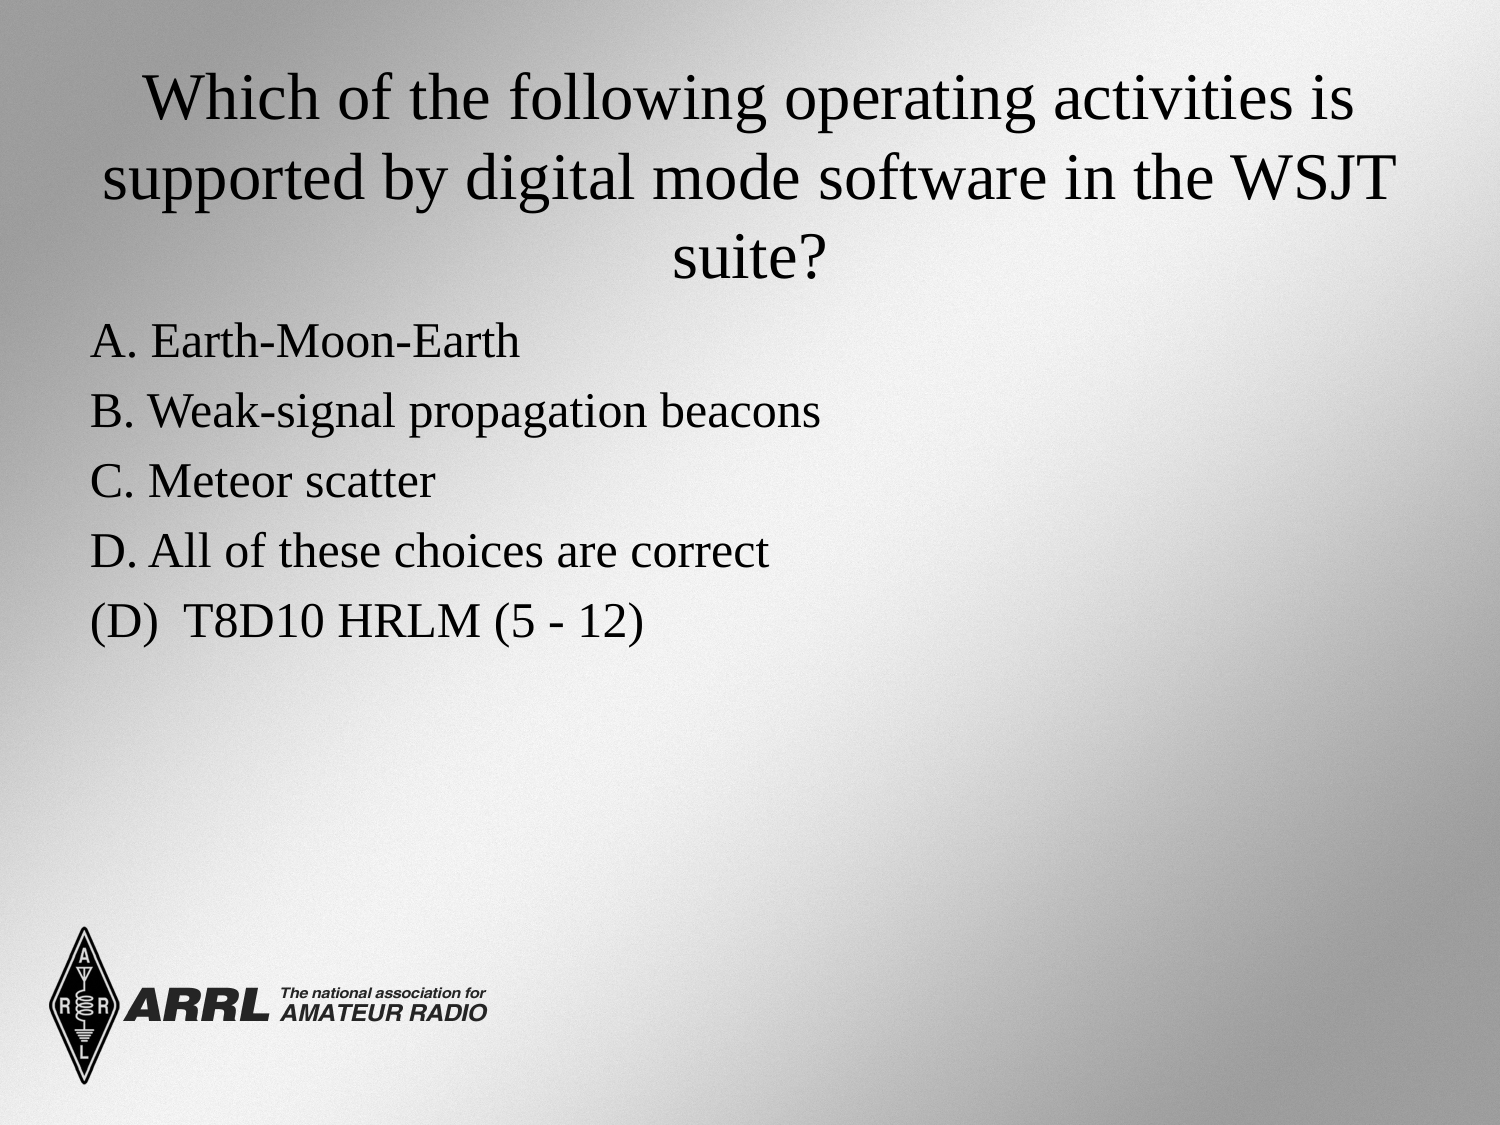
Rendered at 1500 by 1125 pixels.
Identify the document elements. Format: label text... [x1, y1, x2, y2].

title Which of the following operating activities is supported by digital mode software in the WSJT suite? [75, 45, 1425, 233]
picture [0, 0, 1500, 1125]
list A. Earth-Moon-Earth B. Weak-signal propagation beacons C. Meteor scatter D. All of these choices are correct (D) T8D10 HRLM (5 - 12) [75, 299, 1425, 1005]
